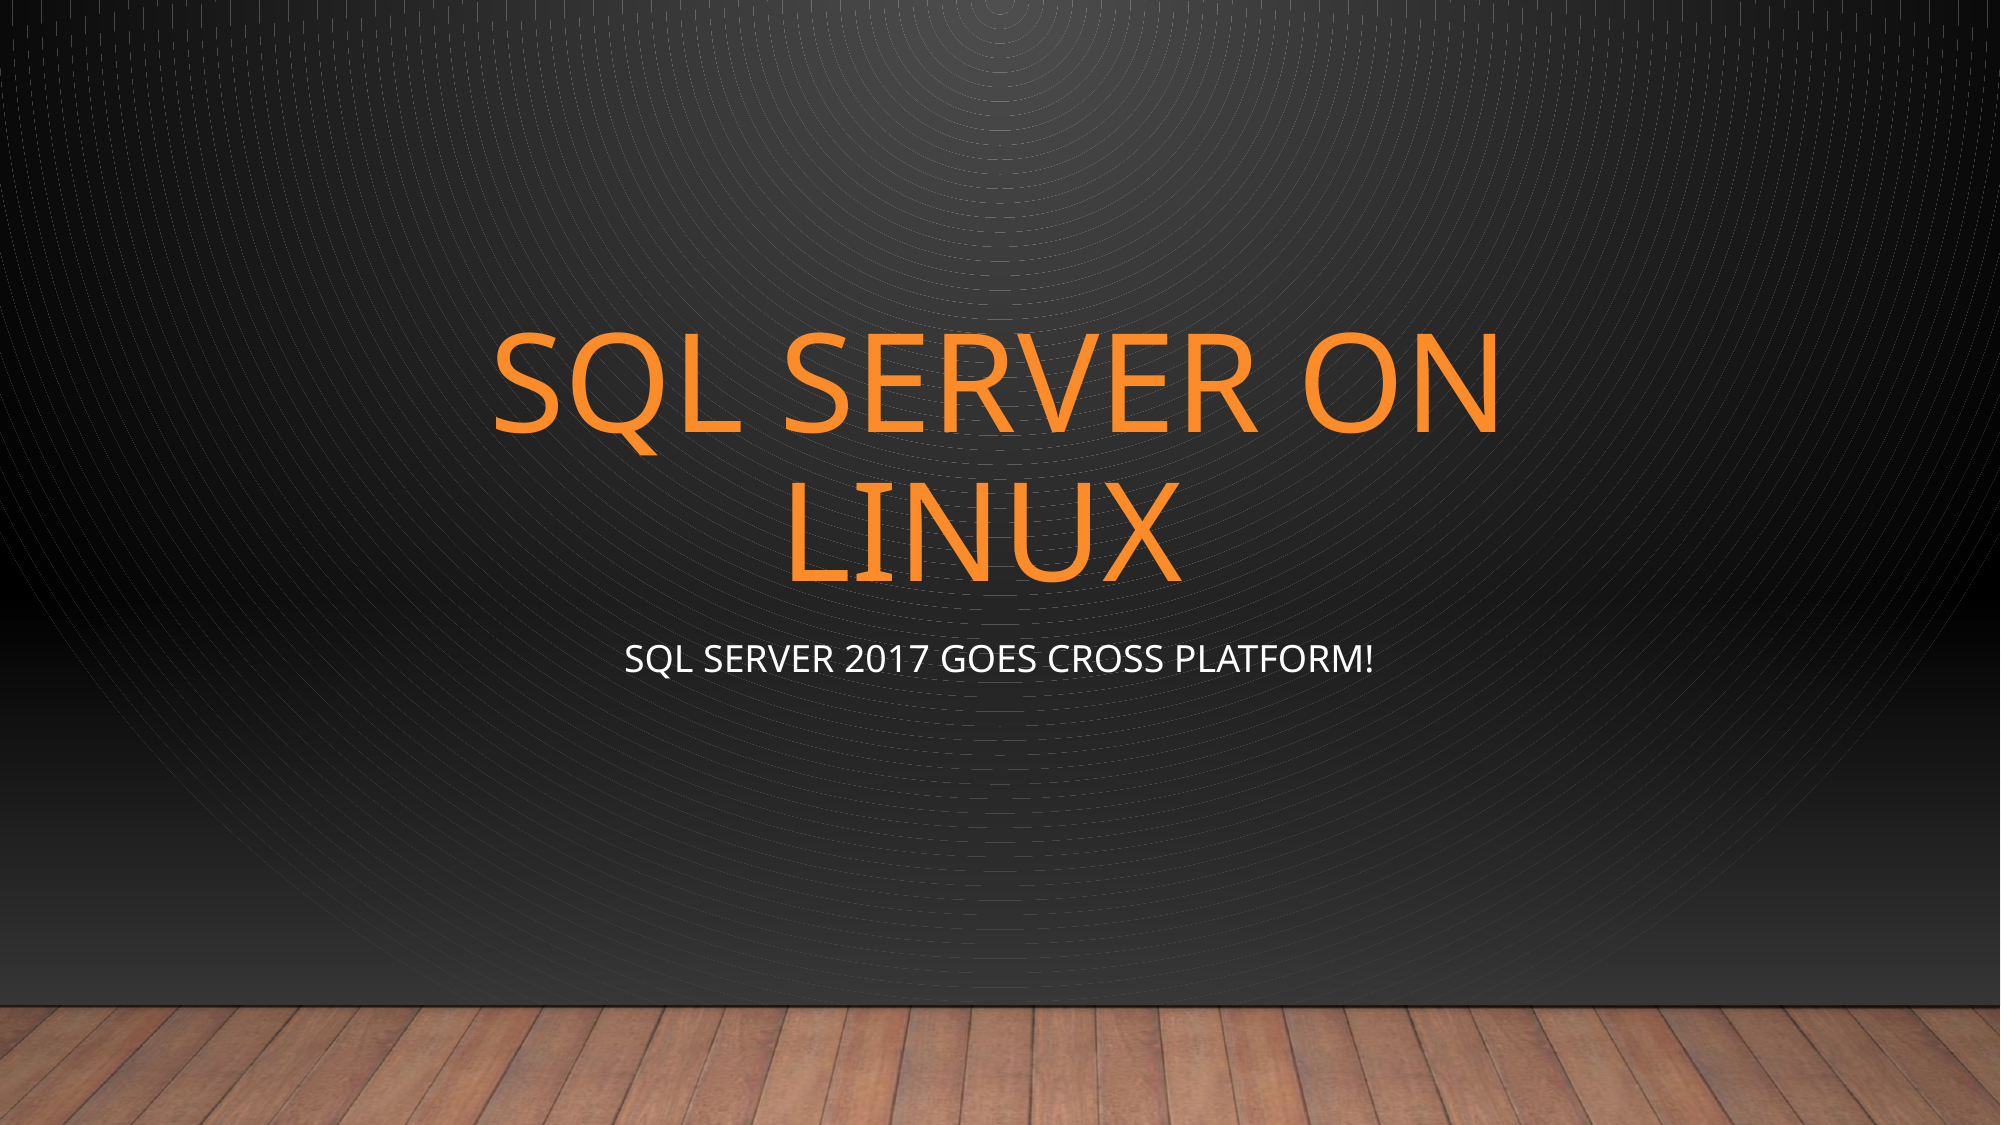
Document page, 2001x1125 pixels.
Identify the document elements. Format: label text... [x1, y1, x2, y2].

picture [0, 1005, 2000, 1125]
title SQL Server on Linux [291, 131, 1708, 610]
subtitle SQL Server 2017 goes cross platform! [291, 610, 1708, 772]
